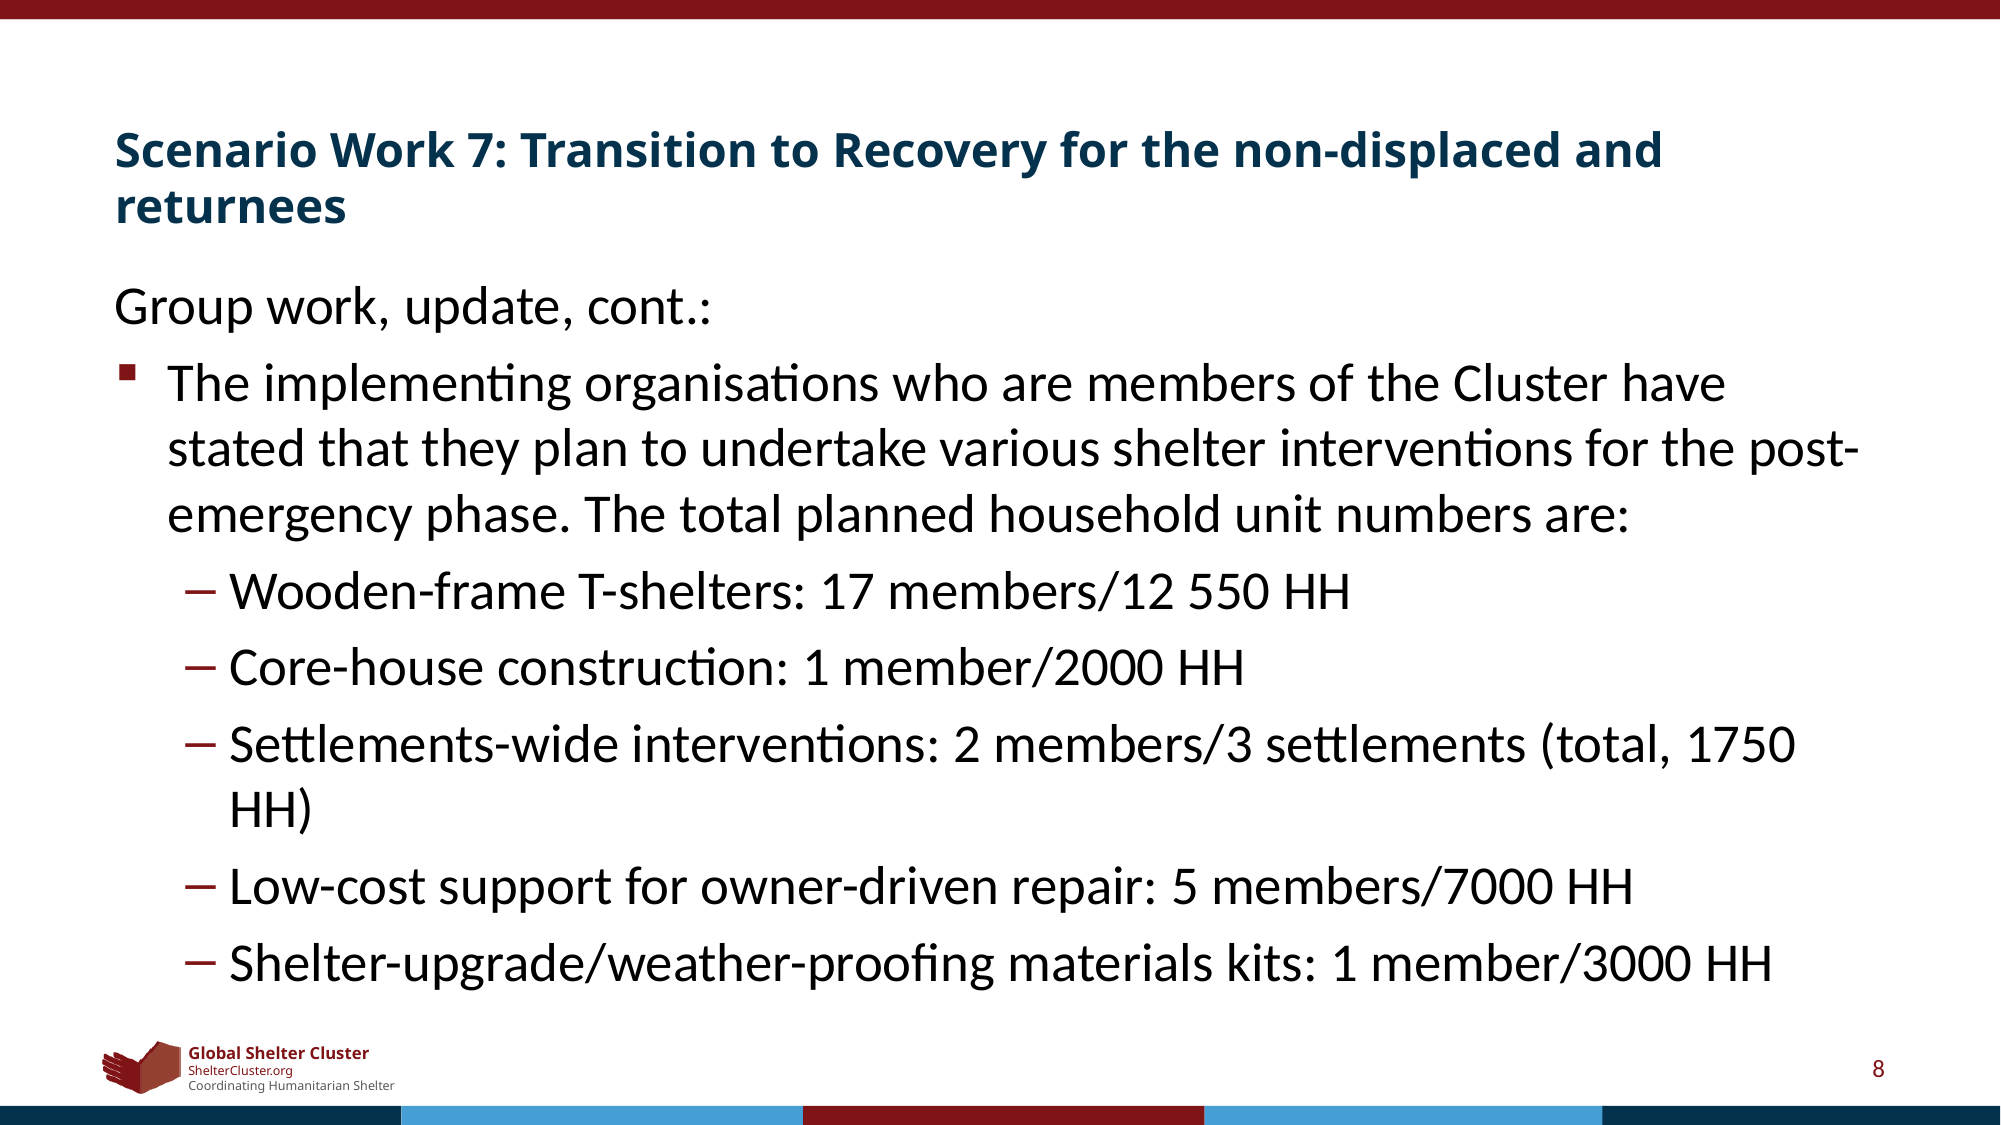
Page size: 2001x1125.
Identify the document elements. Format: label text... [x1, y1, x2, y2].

title Scenario Work 7: Transition to Recovery for the non-displaced and returnees [99, 111, 1863, 262]
picture [102, 1041, 181, 1094]
list Group work, update, cont.: The implementing organisations who are members of the Cluster have stated that they plan to undertake various shelter interventions for the post-emergency phase. The total planned household unit numbers are: Wooden-frame T-shelters: 17 members/12 550 HH Core-house construction: 1 member/2000 HH Settlements-wide interventions: 2 members/3 settlements (total, 1750 HH) Low-cost support for owner-driven repair: 5 members/7000 HH Shelter-upgrade/weather-proofing materials kits: 1 member/3000 HH [99, 262, 1900, 1005]
slide_number 8 [1433, 1037, 1900, 1098]
